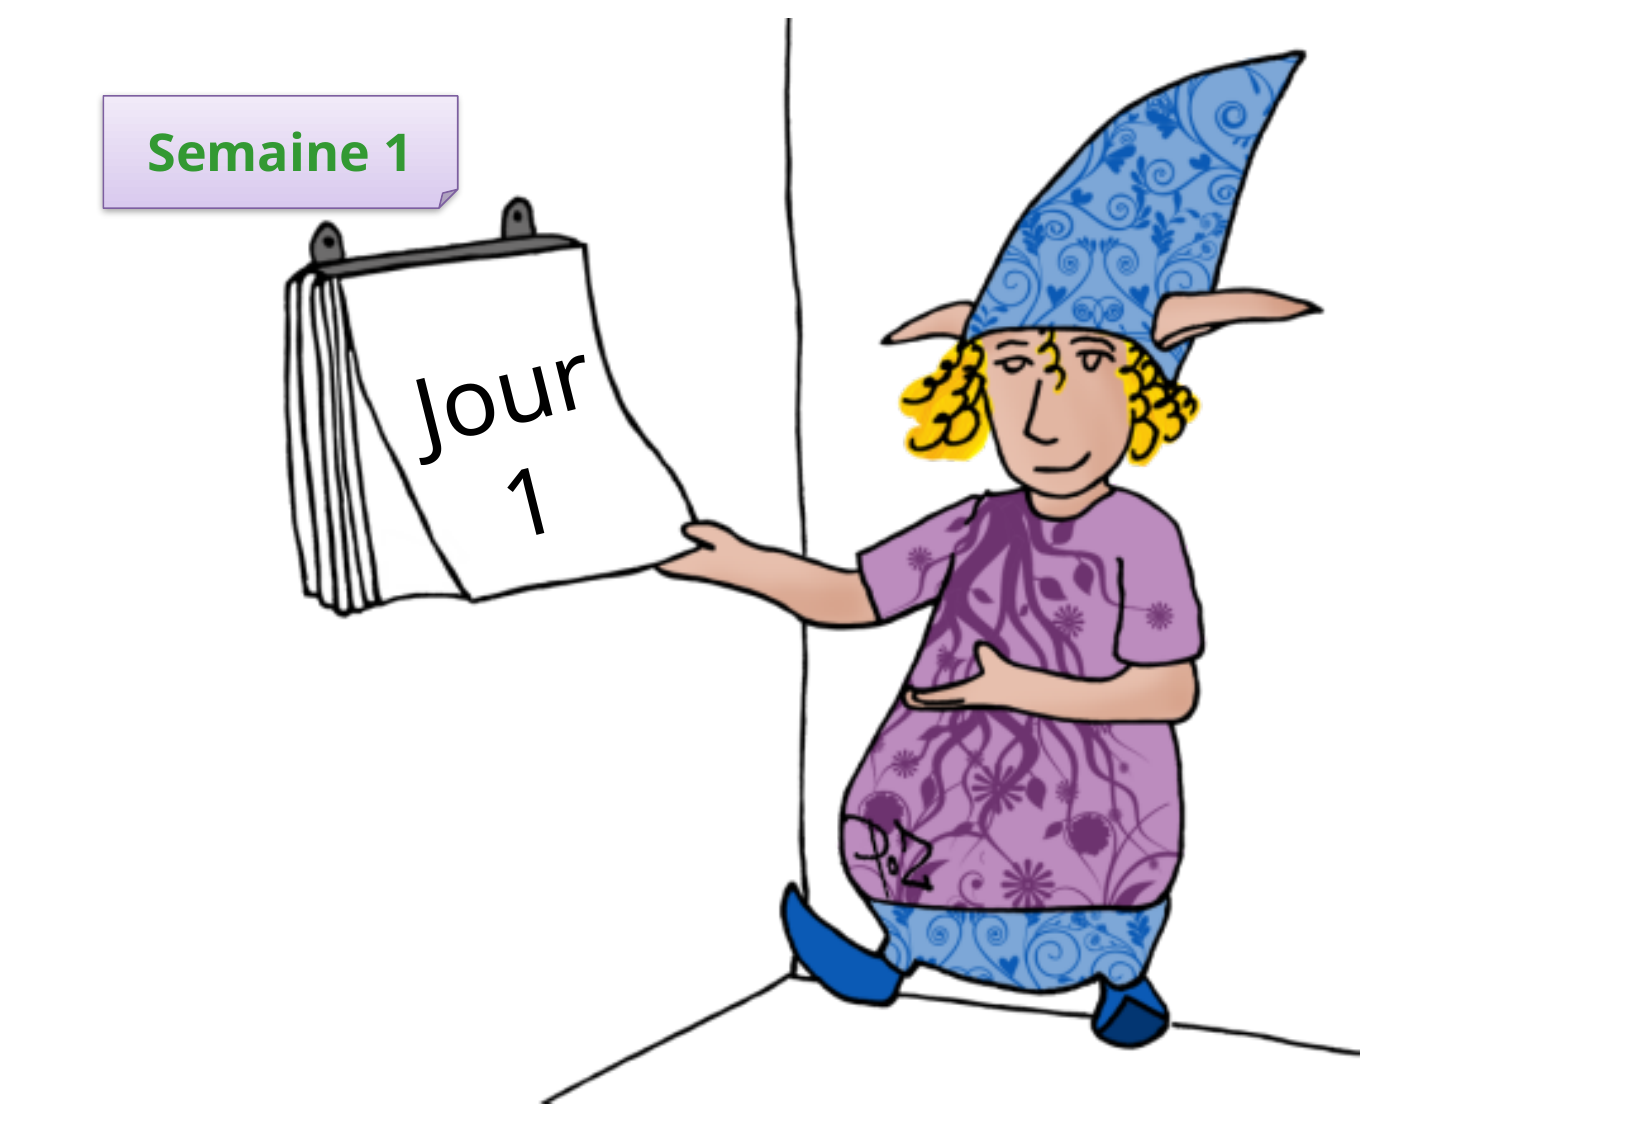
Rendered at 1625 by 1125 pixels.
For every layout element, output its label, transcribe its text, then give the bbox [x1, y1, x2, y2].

text_box Jour 1 [339, 290, 693, 597]
picture [264, 18, 1360, 1104]
text_box Semaine 1 [102, 95, 459, 209]
